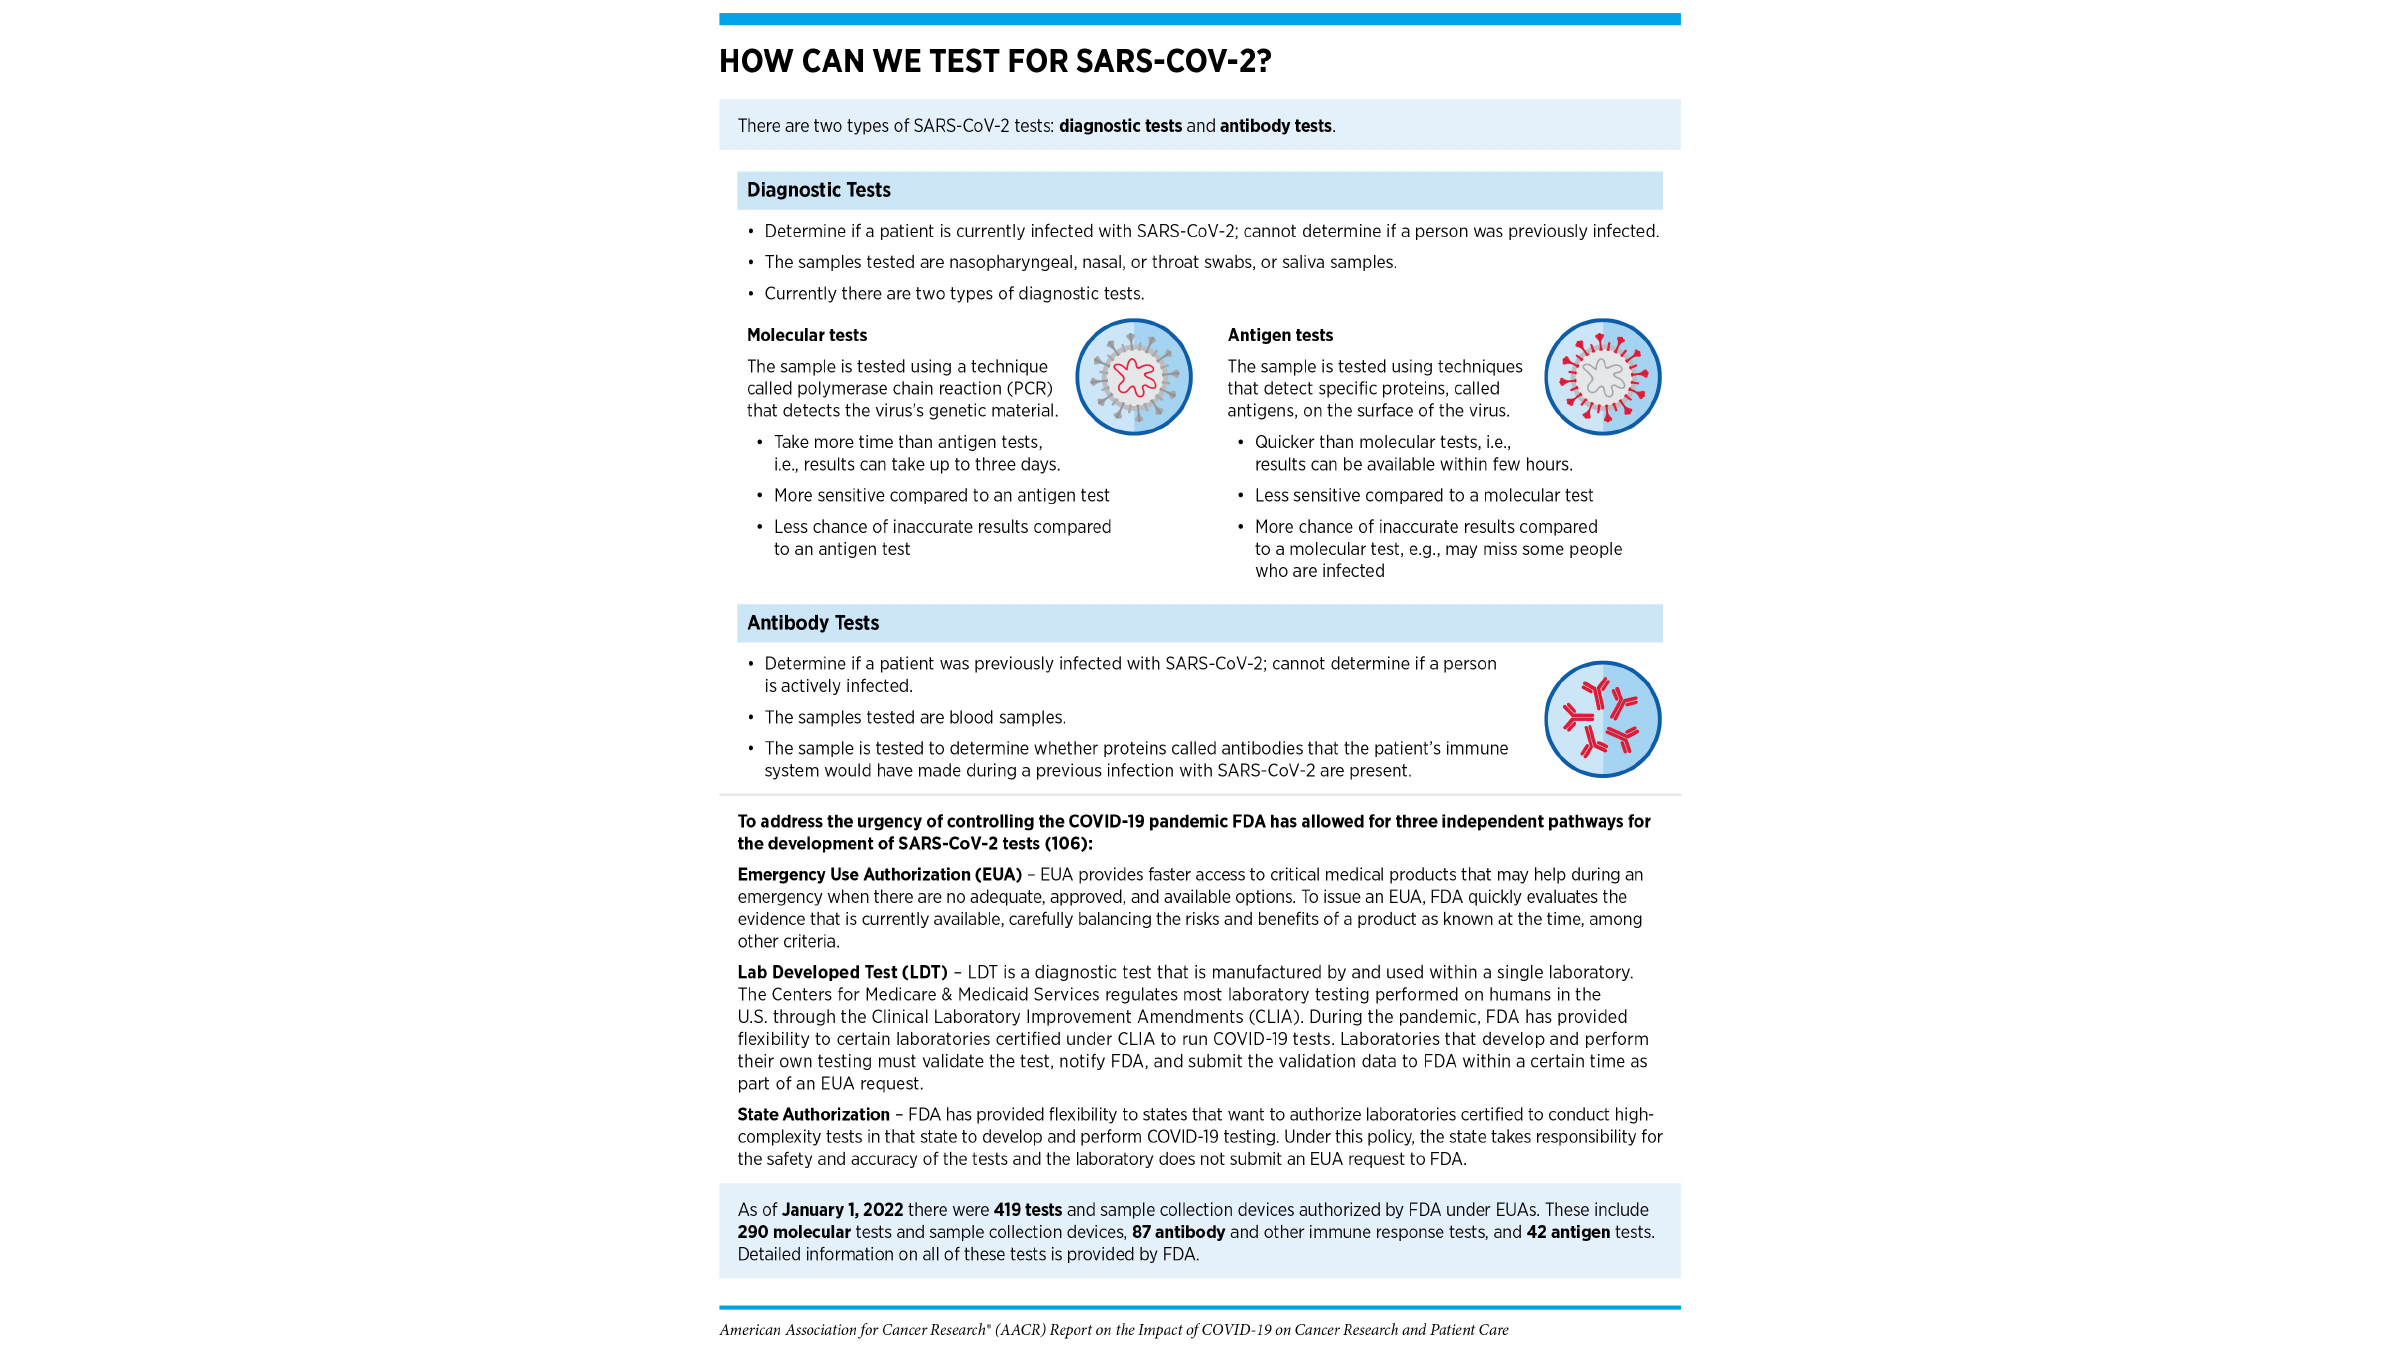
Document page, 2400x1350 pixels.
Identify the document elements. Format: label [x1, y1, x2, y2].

picture [704, 0, 1696, 1350]
